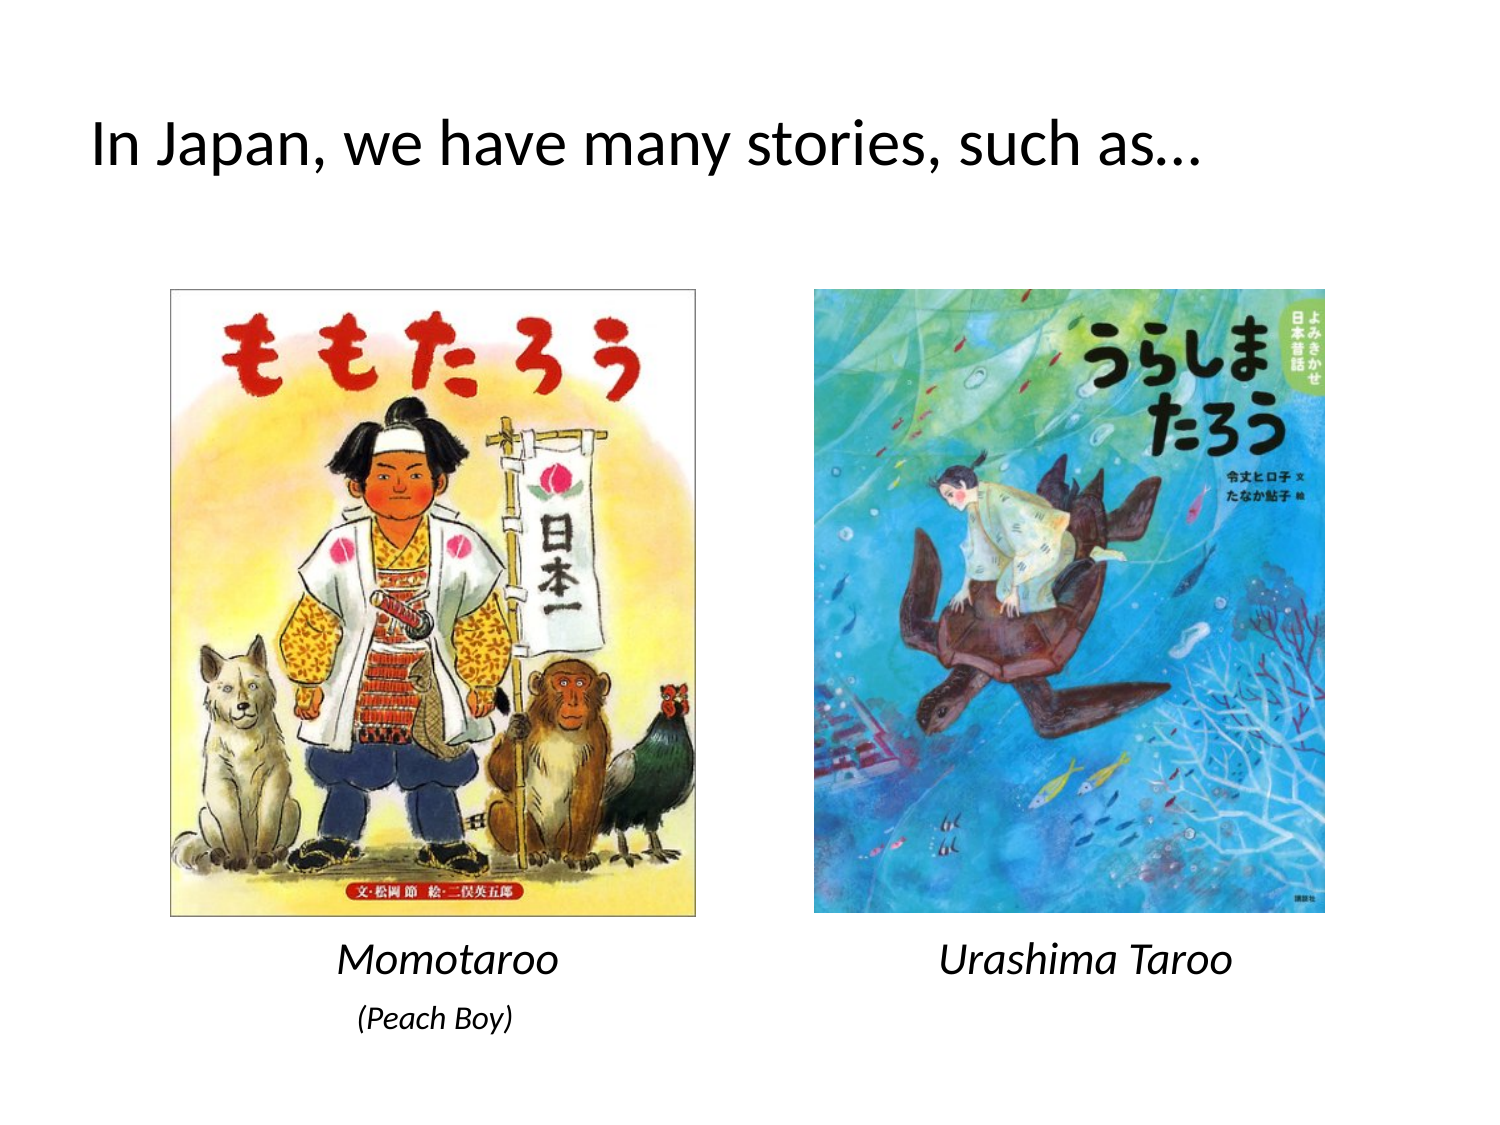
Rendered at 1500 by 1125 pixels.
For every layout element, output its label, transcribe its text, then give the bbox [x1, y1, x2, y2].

title In Japan, we have many stories, such as… [75, 45, 1425, 233]
list Momotaroo Urashima Taroo (Peach Boy) [75, 262, 1425, 1093]
picture [814, 289, 1325, 913]
picture [169, 289, 696, 917]
